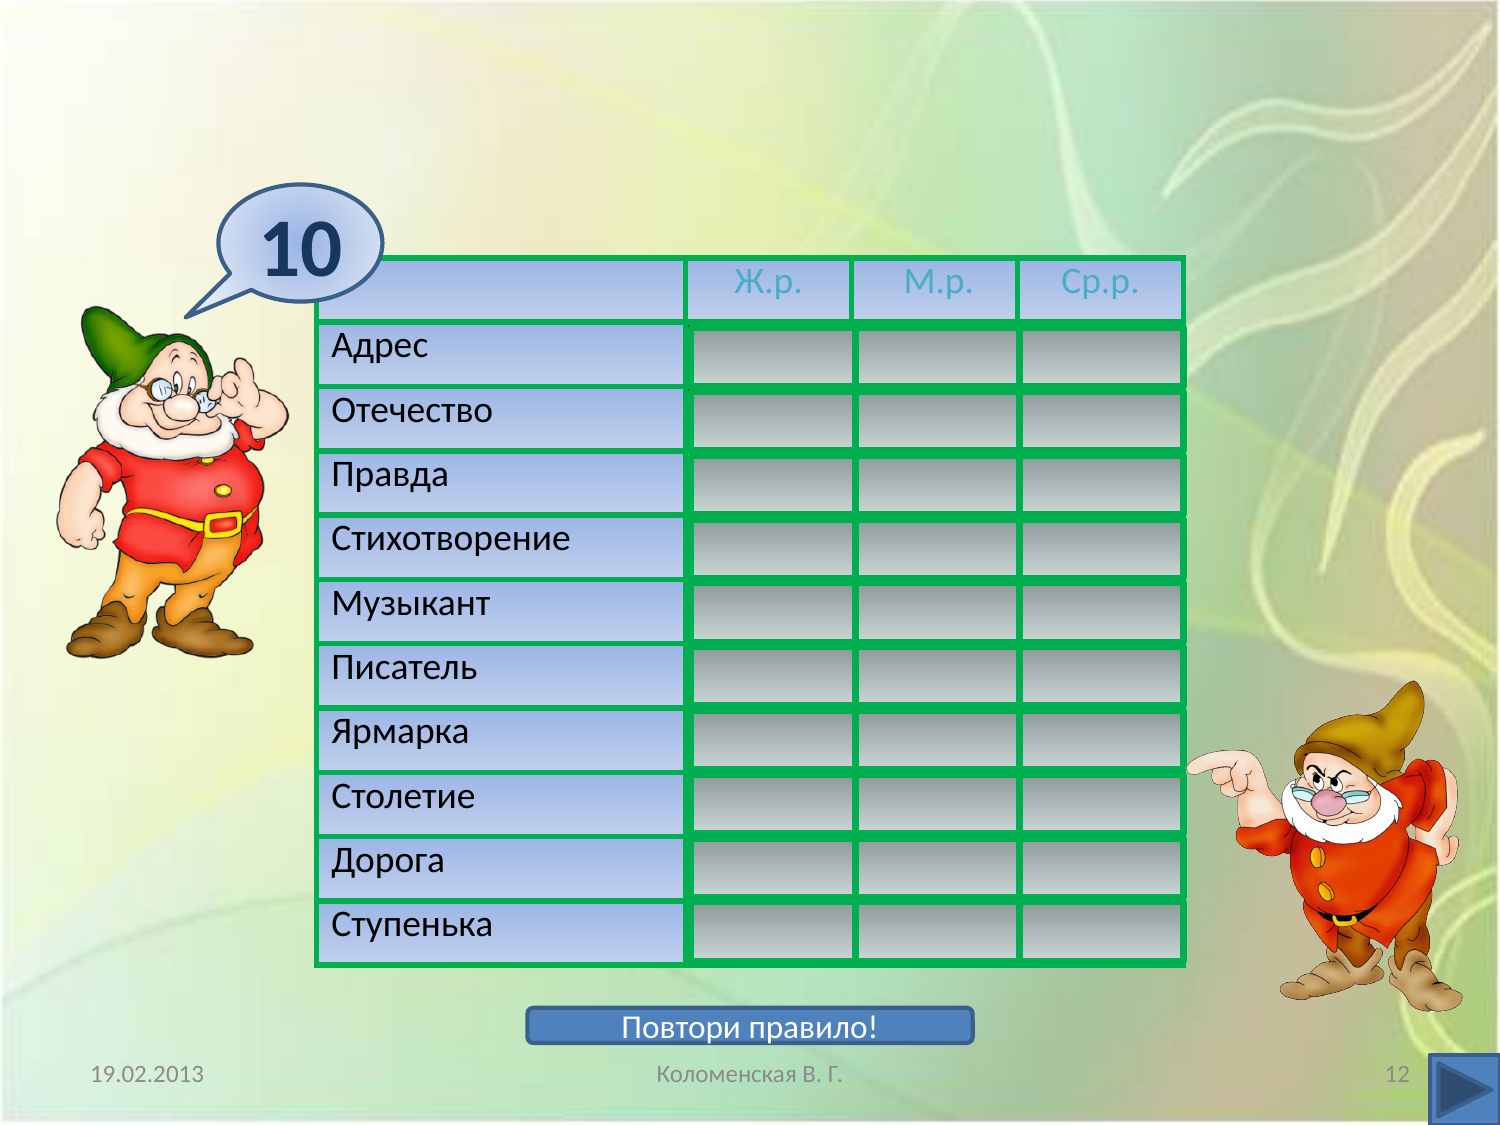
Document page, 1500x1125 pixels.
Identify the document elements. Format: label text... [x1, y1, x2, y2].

text_box [857, 709, 1022, 772]
table_cell Ярмарка [319, 711, 683, 770]
text_box [857, 773, 1022, 835]
text_box [1022, 773, 1180, 835]
table_header Ср.р. [1020, 261, 1181, 319]
text_box [689, 709, 857, 772]
text_box [853, 836, 1017, 899]
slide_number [75, 1042, 425, 1103]
text_box [1022, 326, 1186, 389]
text_box [689, 581, 857, 644]
table_header М.р. [854, 261, 1015, 319]
text_box [857, 326, 1022, 389]
table_cell Правда [319, 454, 683, 512]
text_box [1428, 1053, 1500, 1125]
text_box [1022, 645, 1186, 708]
text_box [689, 645, 857, 708]
text_box [857, 390, 1022, 453]
table_cell Стихотворение [319, 518, 683, 577]
text_box [857, 517, 1022, 580]
text_box [853, 900, 1022, 963]
table_cell Писатель [319, 646, 683, 705]
table_cell Отечество [319, 389, 683, 448]
text_box [1022, 581, 1186, 644]
text_box [689, 836, 853, 899]
slide_number 12 [1074, 1042, 1425, 1103]
text_box [1017, 836, 1180, 899]
table_cell Столетие [319, 775, 683, 834]
table_header Ж.р. [688, 261, 849, 319]
text_box [857, 581, 1022, 644]
text_box Повтори правило! [525, 1005, 975, 1042]
text_box [1022, 709, 1180, 772]
table_cell Ступенька [319, 904, 683, 962]
text_box [689, 517, 857, 580]
picture [0, 0, 1500, 1125]
text_box [1022, 900, 1180, 963]
text_box [689, 773, 857, 835]
text_box [689, 900, 853, 963]
table_cell Адрес [319, 325, 683, 384]
text_box [689, 390, 857, 453]
table_cell Дорога [319, 839, 683, 898]
text_box [1022, 390, 1186, 453]
footer Коломенская В. Г. [512, 1042, 988, 1103]
text_box [1022, 454, 1186, 516]
text_box [857, 645, 1022, 708]
table_cell Музыкант [319, 582, 683, 641]
text_box 10 [199, 182, 385, 304]
text_box [689, 326, 857, 389]
text_box [857, 454, 1022, 516]
text_box [1022, 517, 1186, 580]
text_box [689, 454, 857, 516]
table_header [319, 261, 683, 319]
